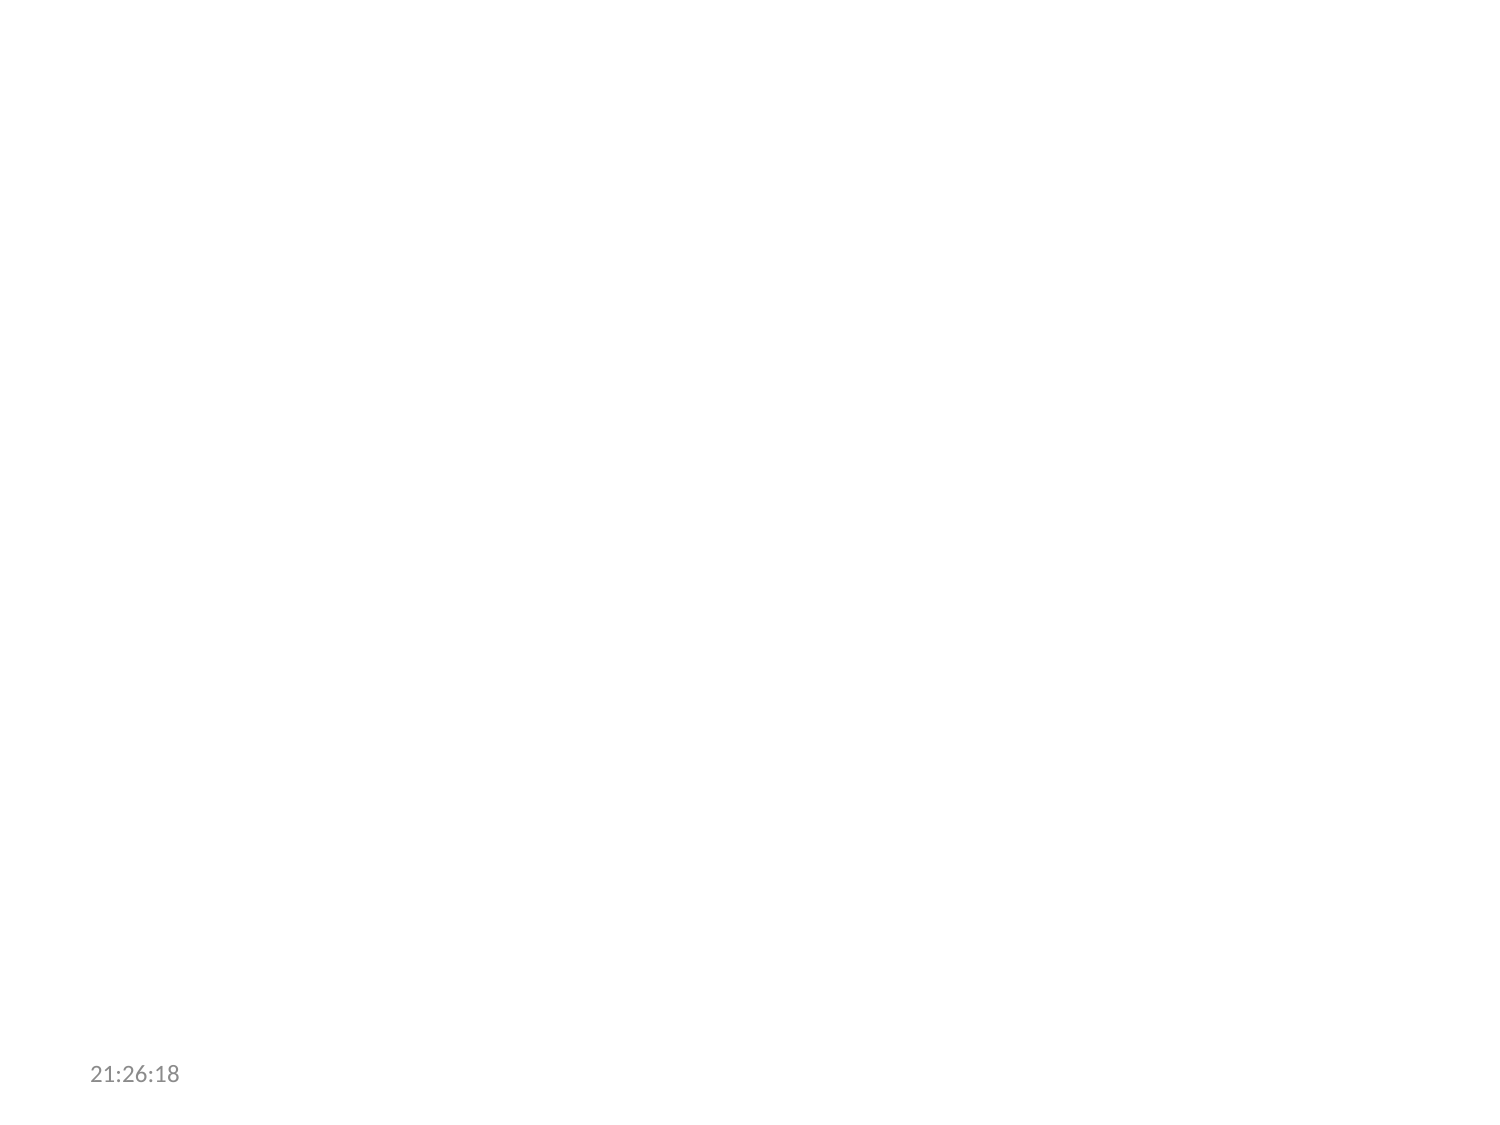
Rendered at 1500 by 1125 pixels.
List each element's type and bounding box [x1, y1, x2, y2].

slide_number [75, 1042, 425, 1103]
